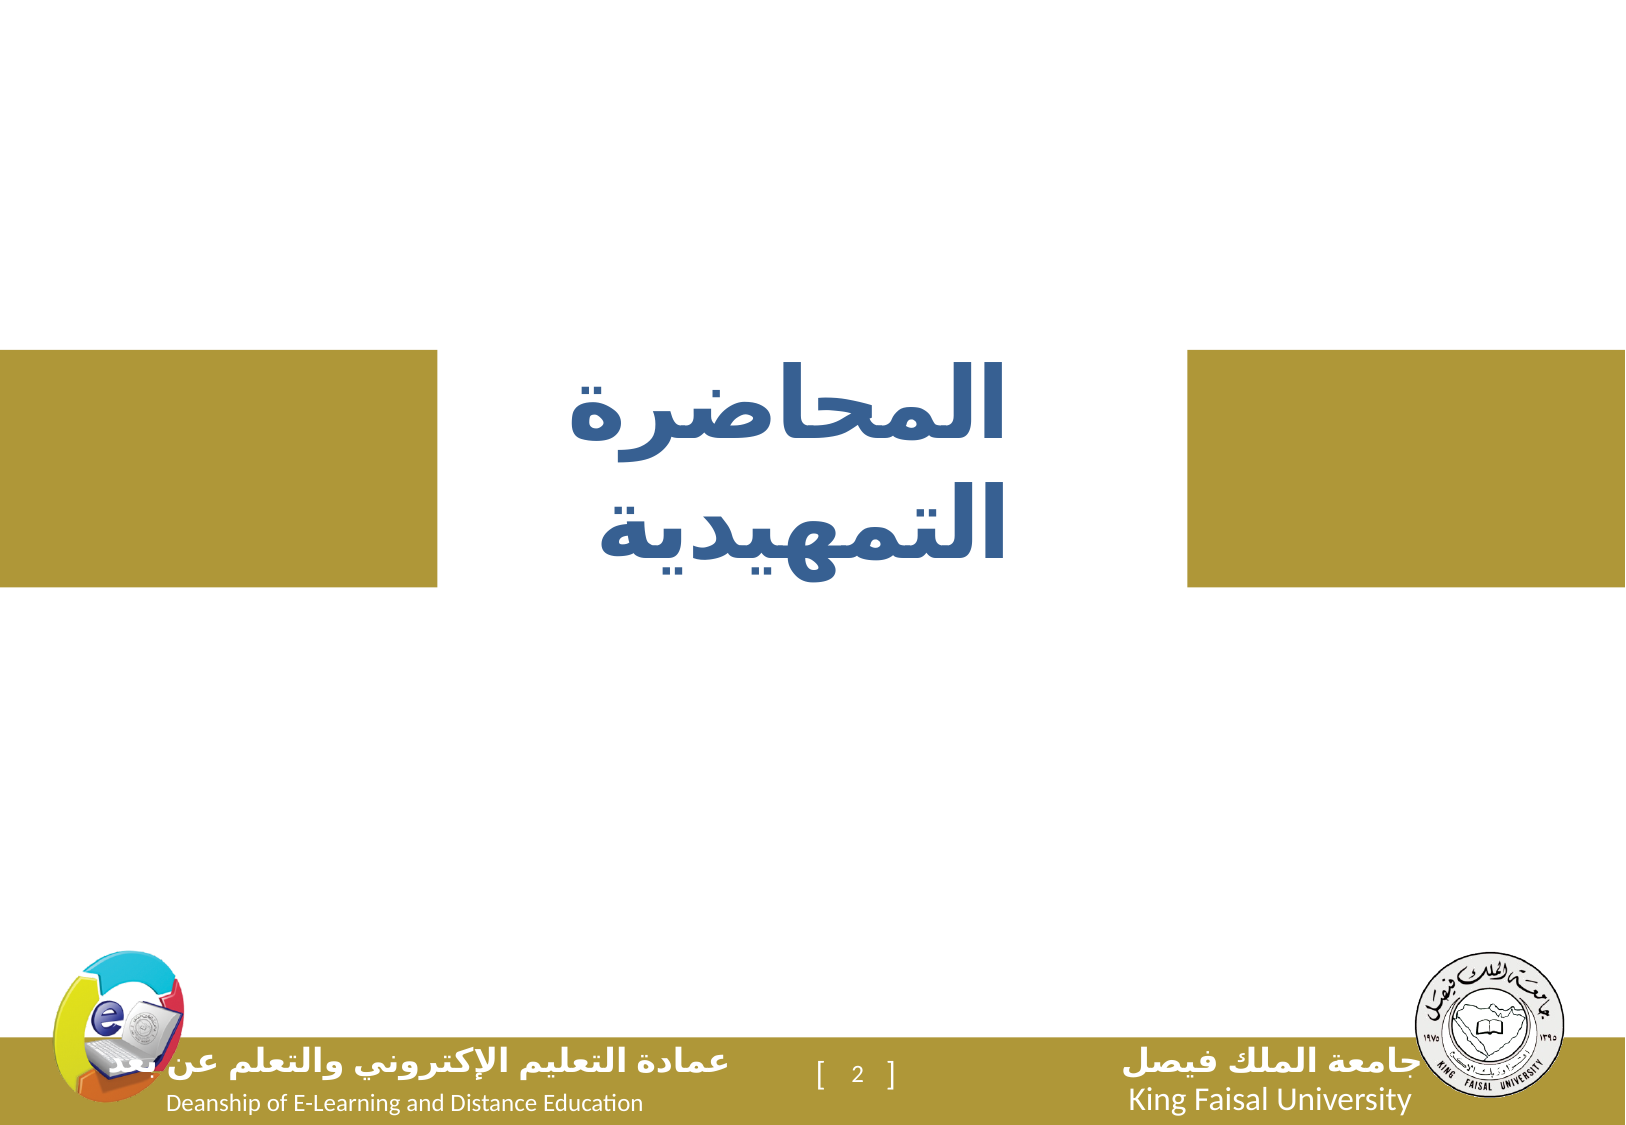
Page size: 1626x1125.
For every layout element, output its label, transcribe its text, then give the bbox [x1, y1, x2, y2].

slide_number 2 [800, 1042, 880, 1103]
picture [170, 1097, 178, 1104]
picture [1412, 949, 1567, 1100]
picture [50, 949, 188, 1104]
title المحاضرة التمهيدية [339, 337, 1268, 580]
